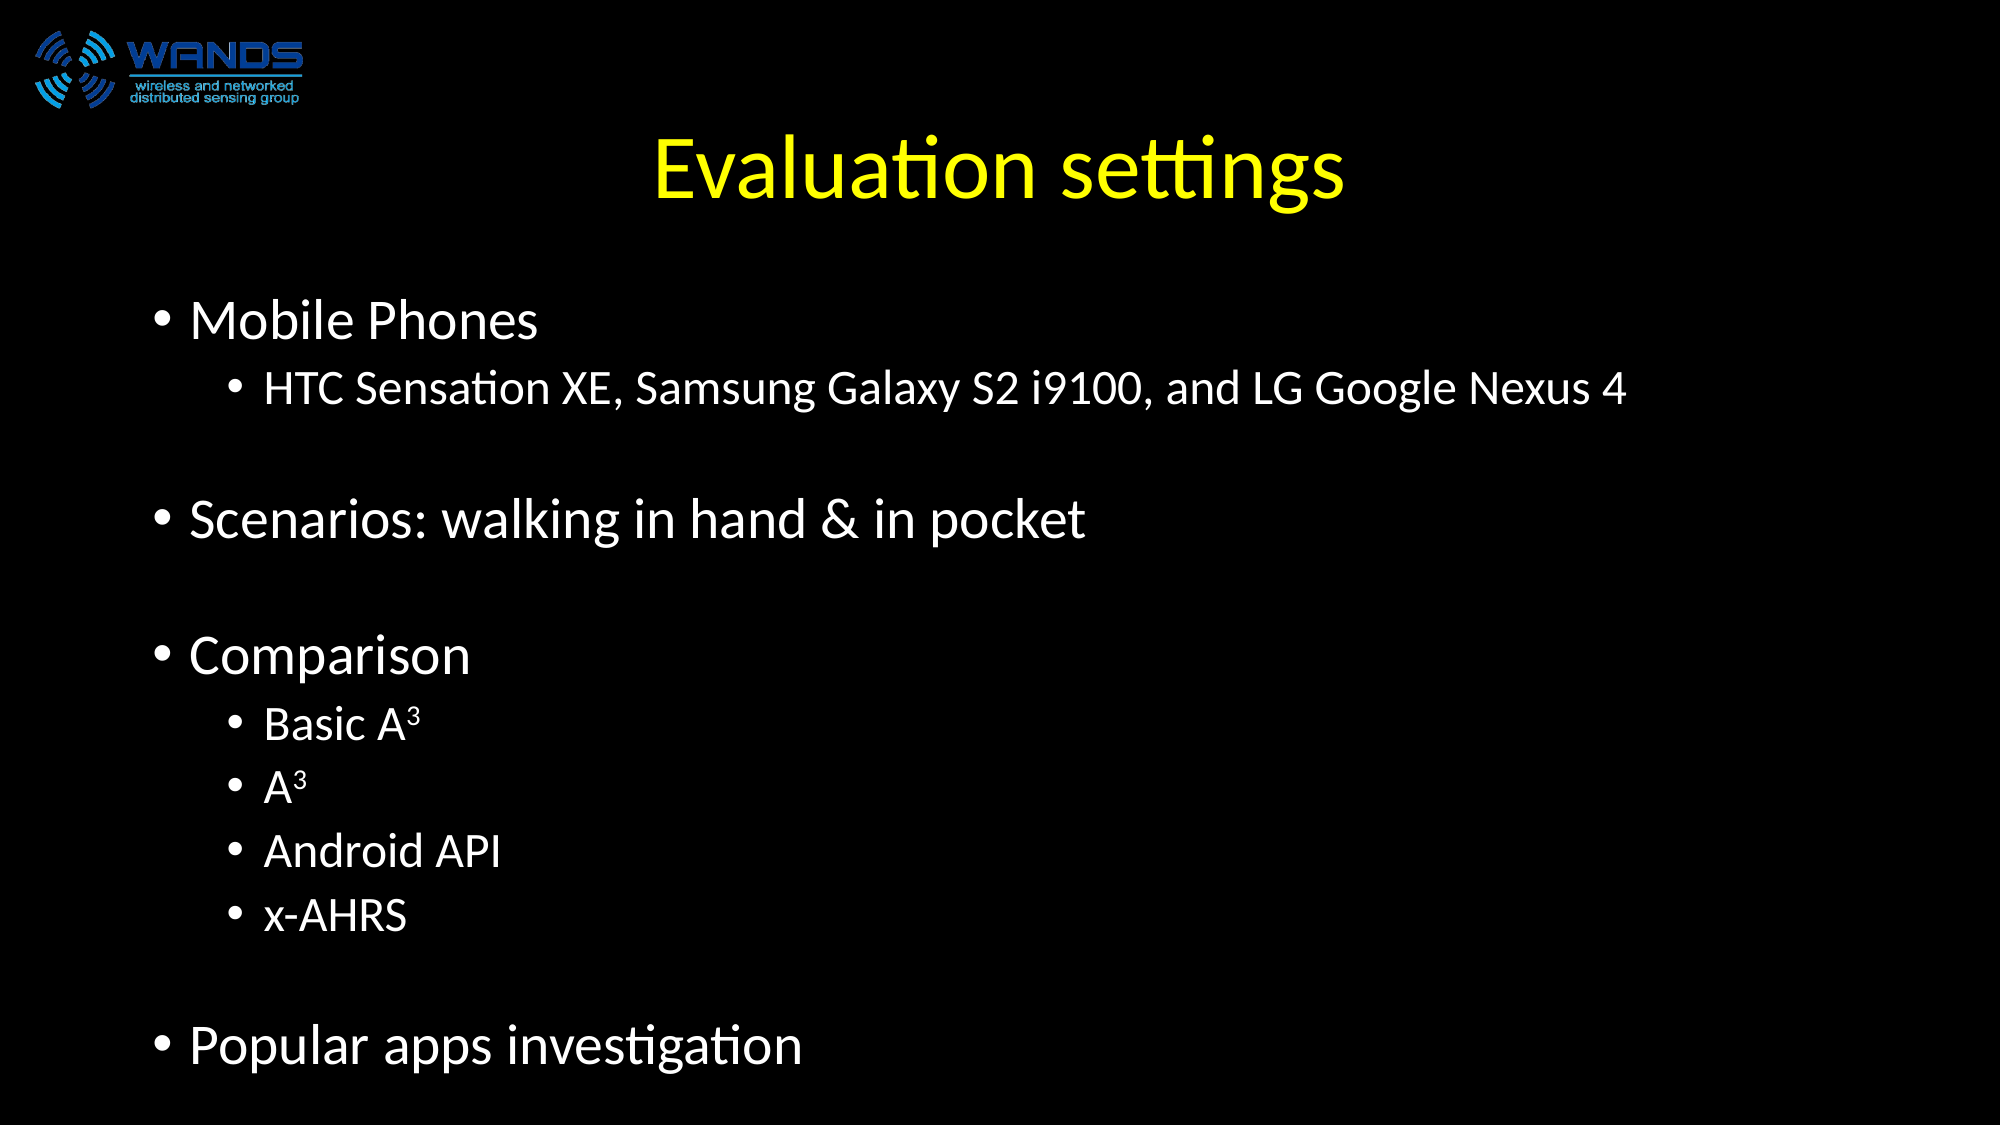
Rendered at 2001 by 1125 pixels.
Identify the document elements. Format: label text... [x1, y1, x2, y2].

list Mobile Phones HTC Sensation XE, Samsung Galaxy S2 i9100, and LG Google Nexus 4 Scenarios: walking in hand & in pocket Comparison Basic A3 A3 Android API x-AHRS Popular apps investigation [137, 282, 1863, 1090]
title Evaluation settings [137, 59, 1863, 278]
picture [35, 28, 303, 109]
